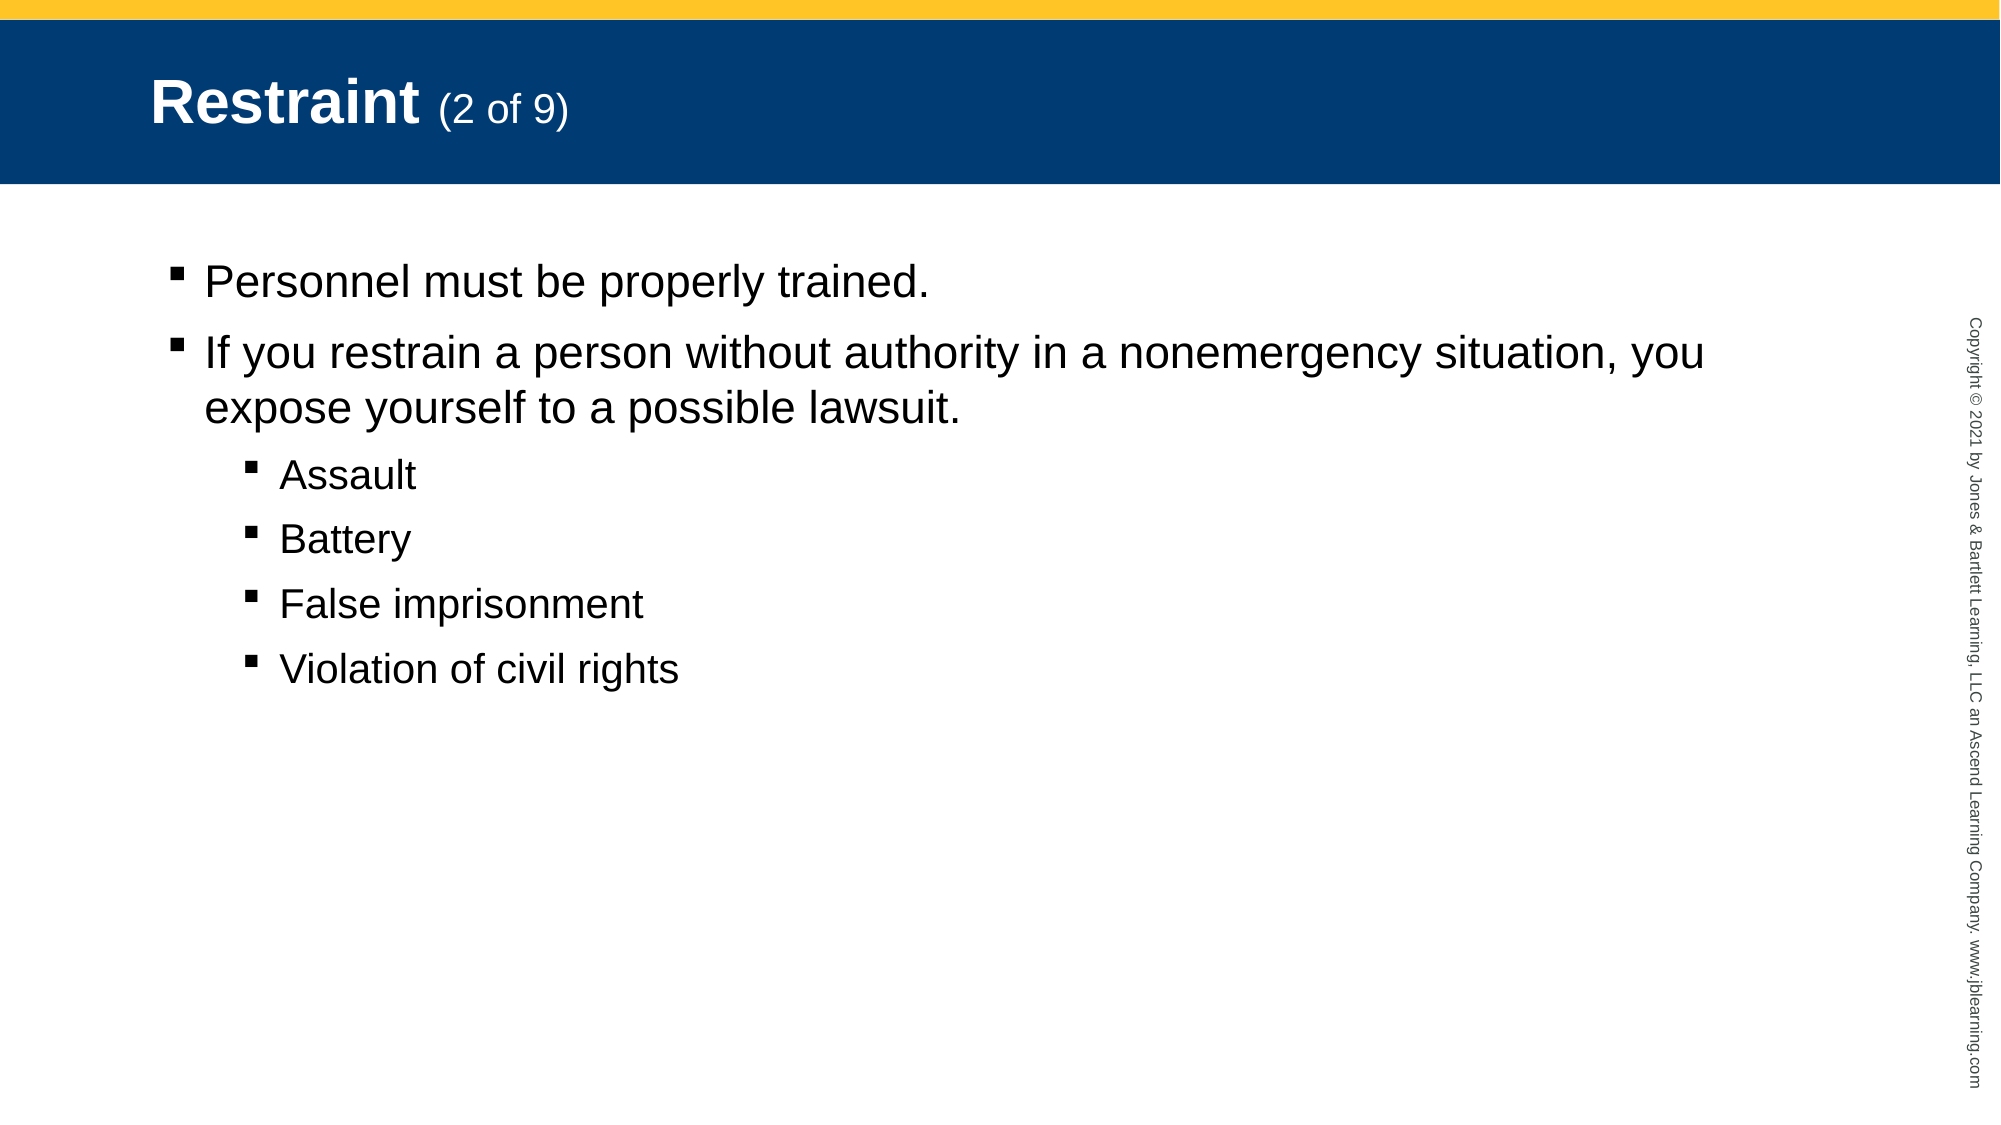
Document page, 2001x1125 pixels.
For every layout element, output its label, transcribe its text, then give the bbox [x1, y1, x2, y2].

title Restraint (2 of 9) [0, 19, 2000, 185]
list Personnel must be properly trained. If you restrain a person without authority in a nonemergency situation, you expose yourself to a possible lawsuit. Assault Battery False imprisonment Violation of civil rights [151, 244, 1840, 1016]
